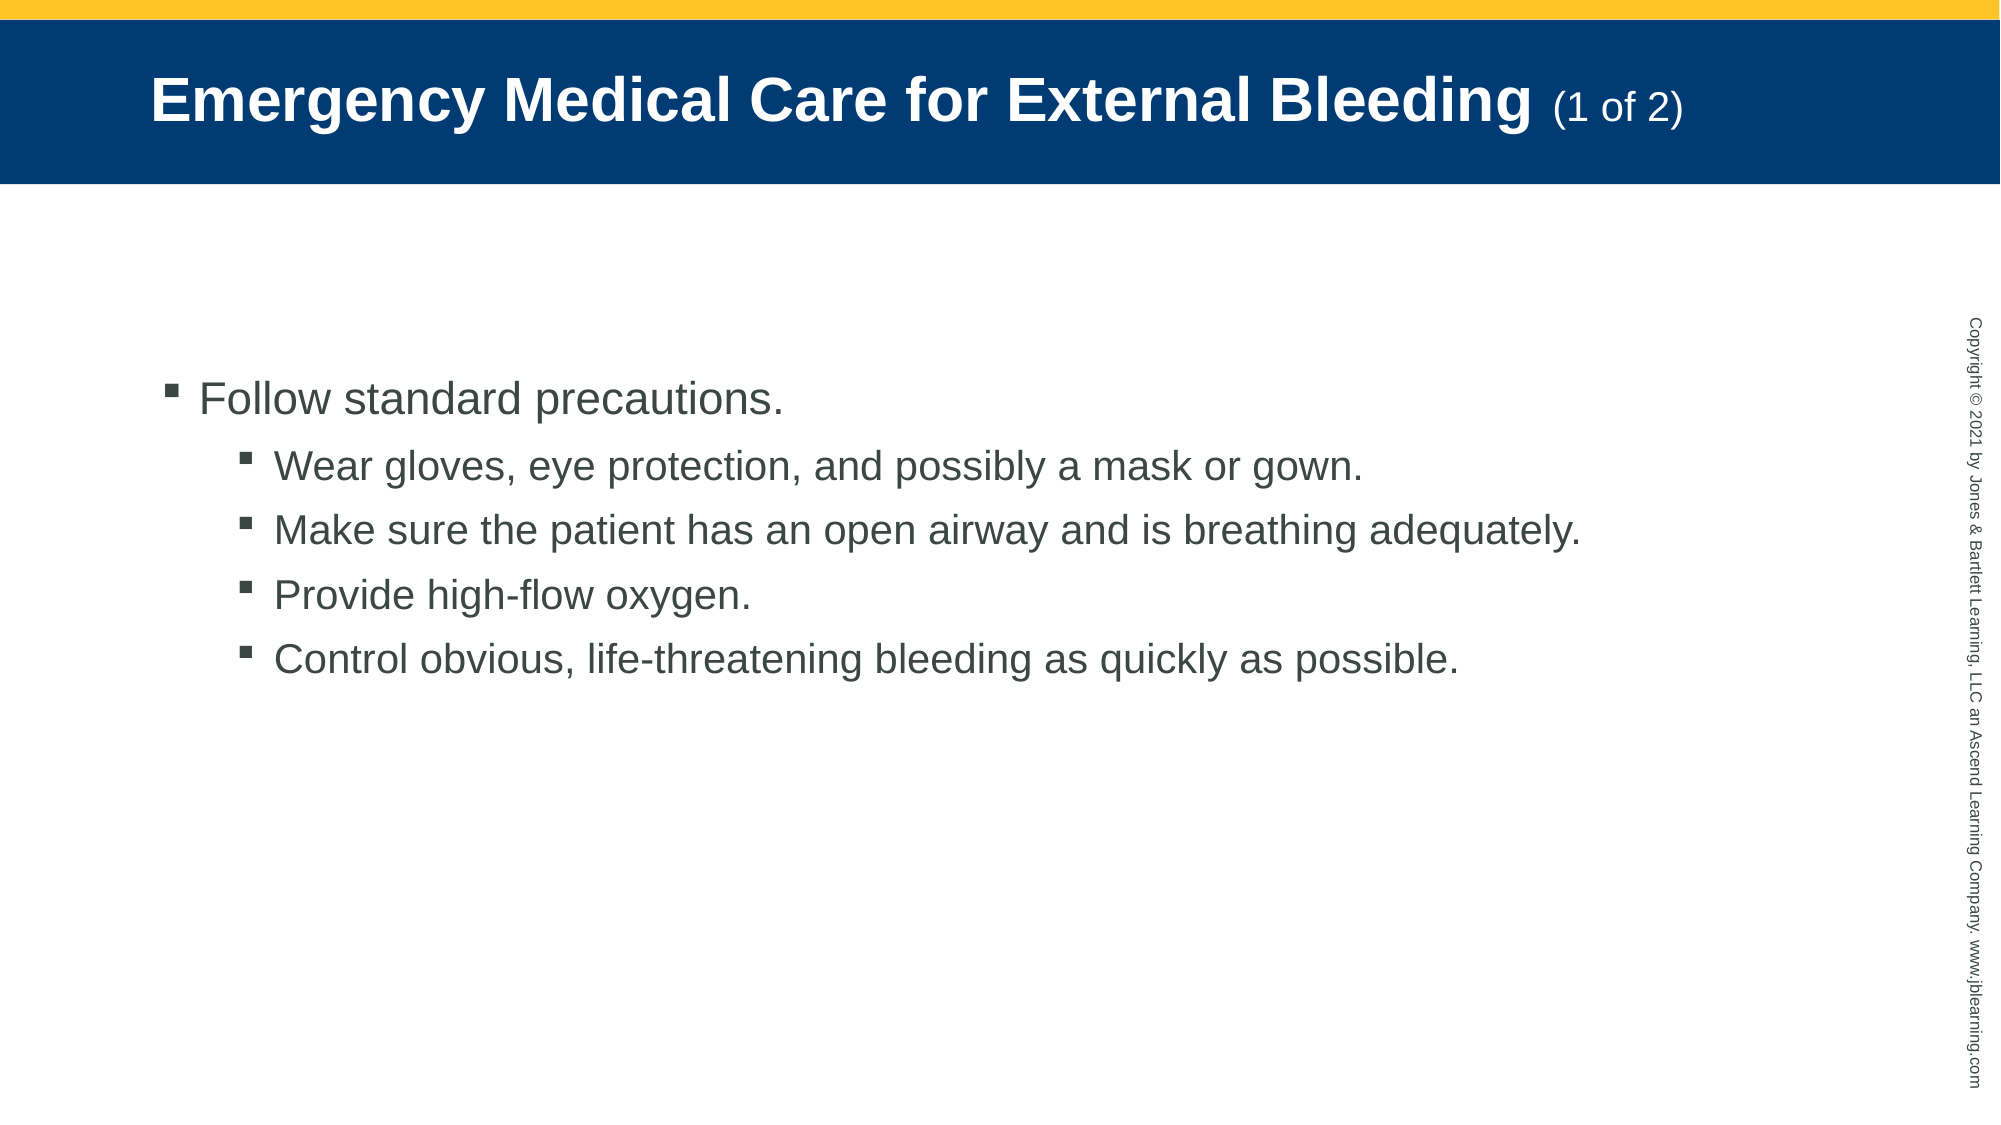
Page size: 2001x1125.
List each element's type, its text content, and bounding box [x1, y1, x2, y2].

list Follow standard precautions. Wear gloves, eye protection, and possibly a mask or gown. Make sure the patient has an open airway and is breathing adequately. Provide high-flow oxygen. Control obvious, life-threatening bleeding as quickly as possible. [146, 361, 1859, 1016]
title Emergency Medical Care for External Bleeding (1 of 2) [0, 19, 2000, 185]
